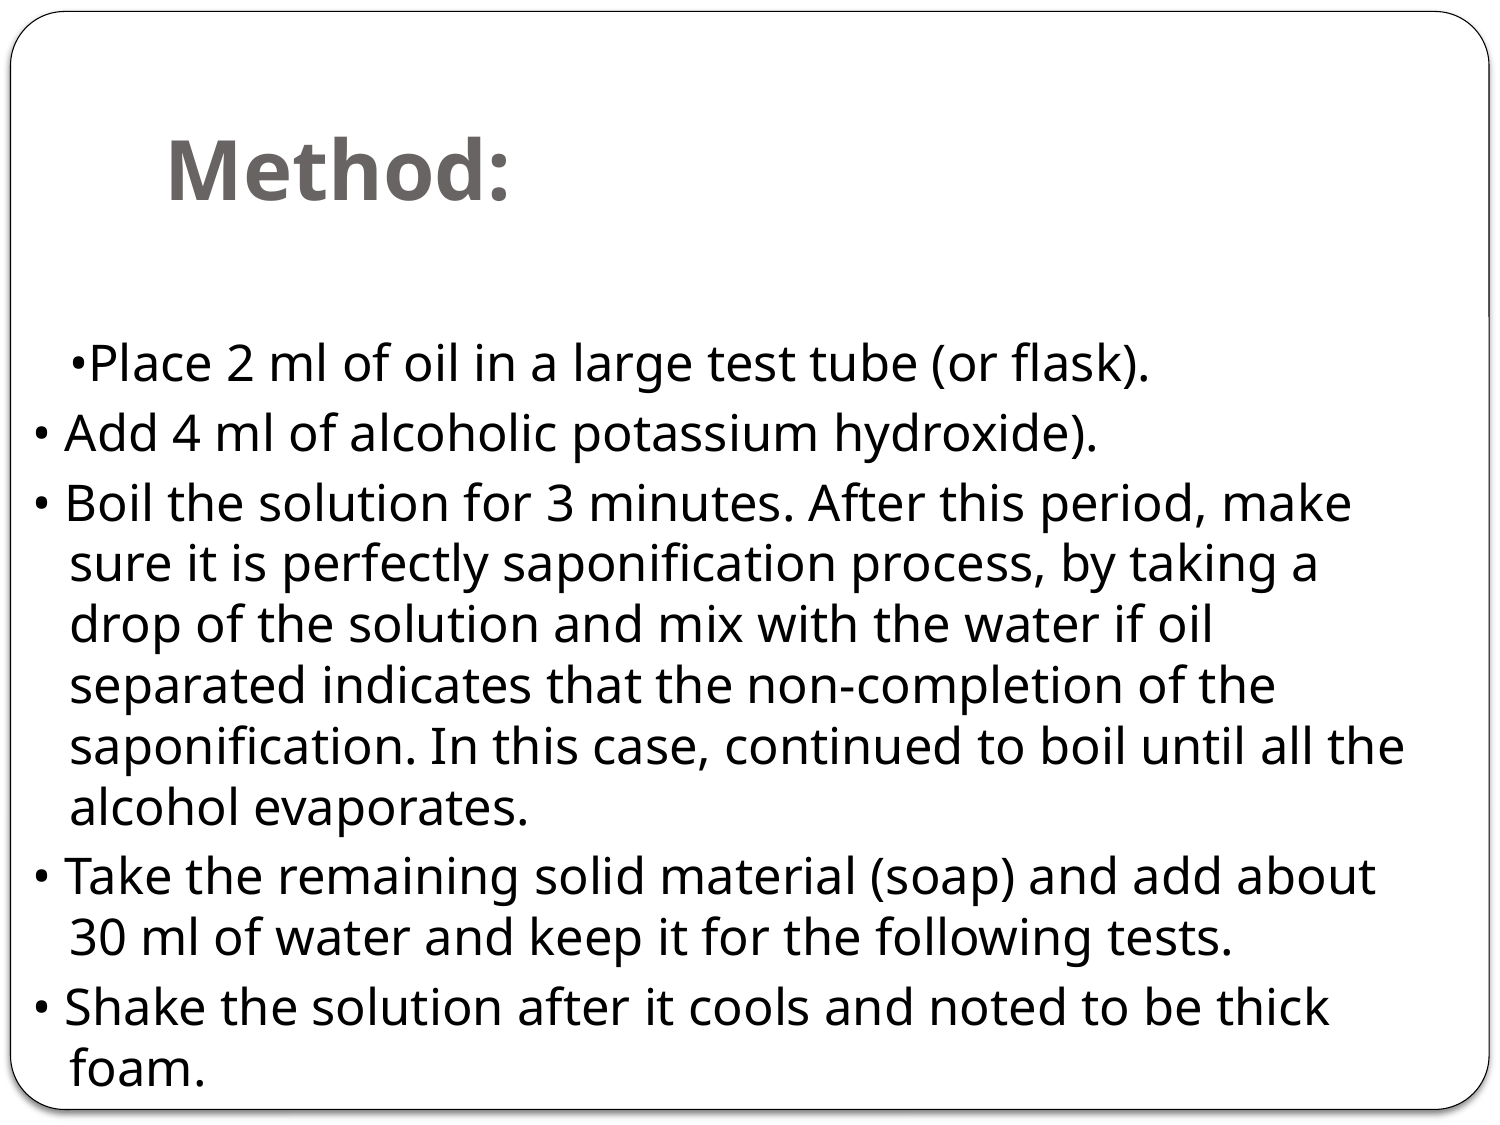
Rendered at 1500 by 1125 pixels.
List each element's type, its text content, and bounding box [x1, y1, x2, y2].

title Method: [150, 45, 1425, 233]
list •Place 2 ml of oil in a large test tube (or flask). • Add 4 ml of alcoholic potassium hydroxide). • Boil the solution for 3 minutes. After this period, make sure it is perfectly saponification process, by taking a drop of the solution and mix with the water if oil separated indicates that the non-completion of the saponification. In this case, continued to boil until all the alcohol evaporates. • Take the remaining solid material (soap) and add about 30 ml of water and keep it for the following tests. • Shake the solution after it cools and noted to be thick foam. [17, 262, 1438, 1106]
